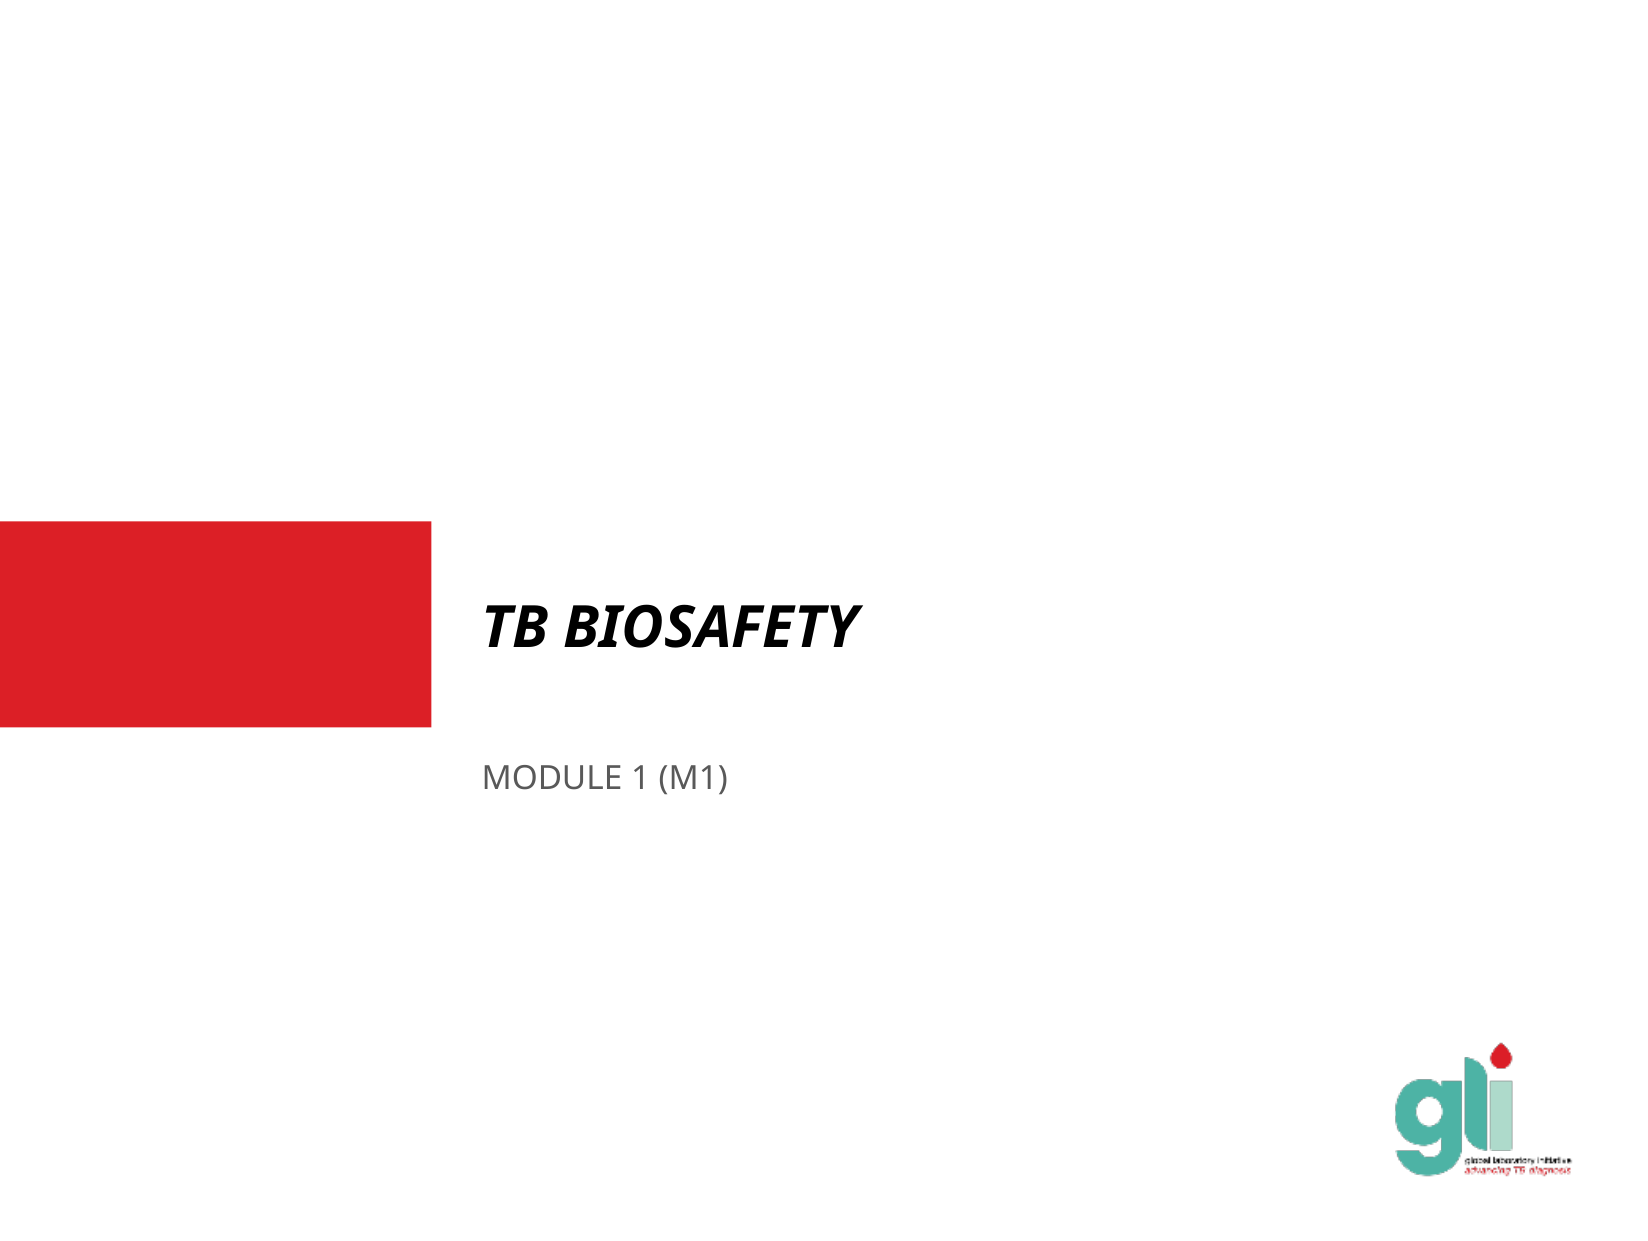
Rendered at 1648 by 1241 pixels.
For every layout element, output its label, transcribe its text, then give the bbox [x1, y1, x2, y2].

text_box [0, 520, 432, 728]
slide_number 1 [1163, 1154, 1535, 1221]
text_box MODULE 1 (M1) [466, 748, 1025, 804]
picture [1388, 1037, 1577, 1181]
text_box TB BIOSAFETY [466, 581, 1389, 667]
